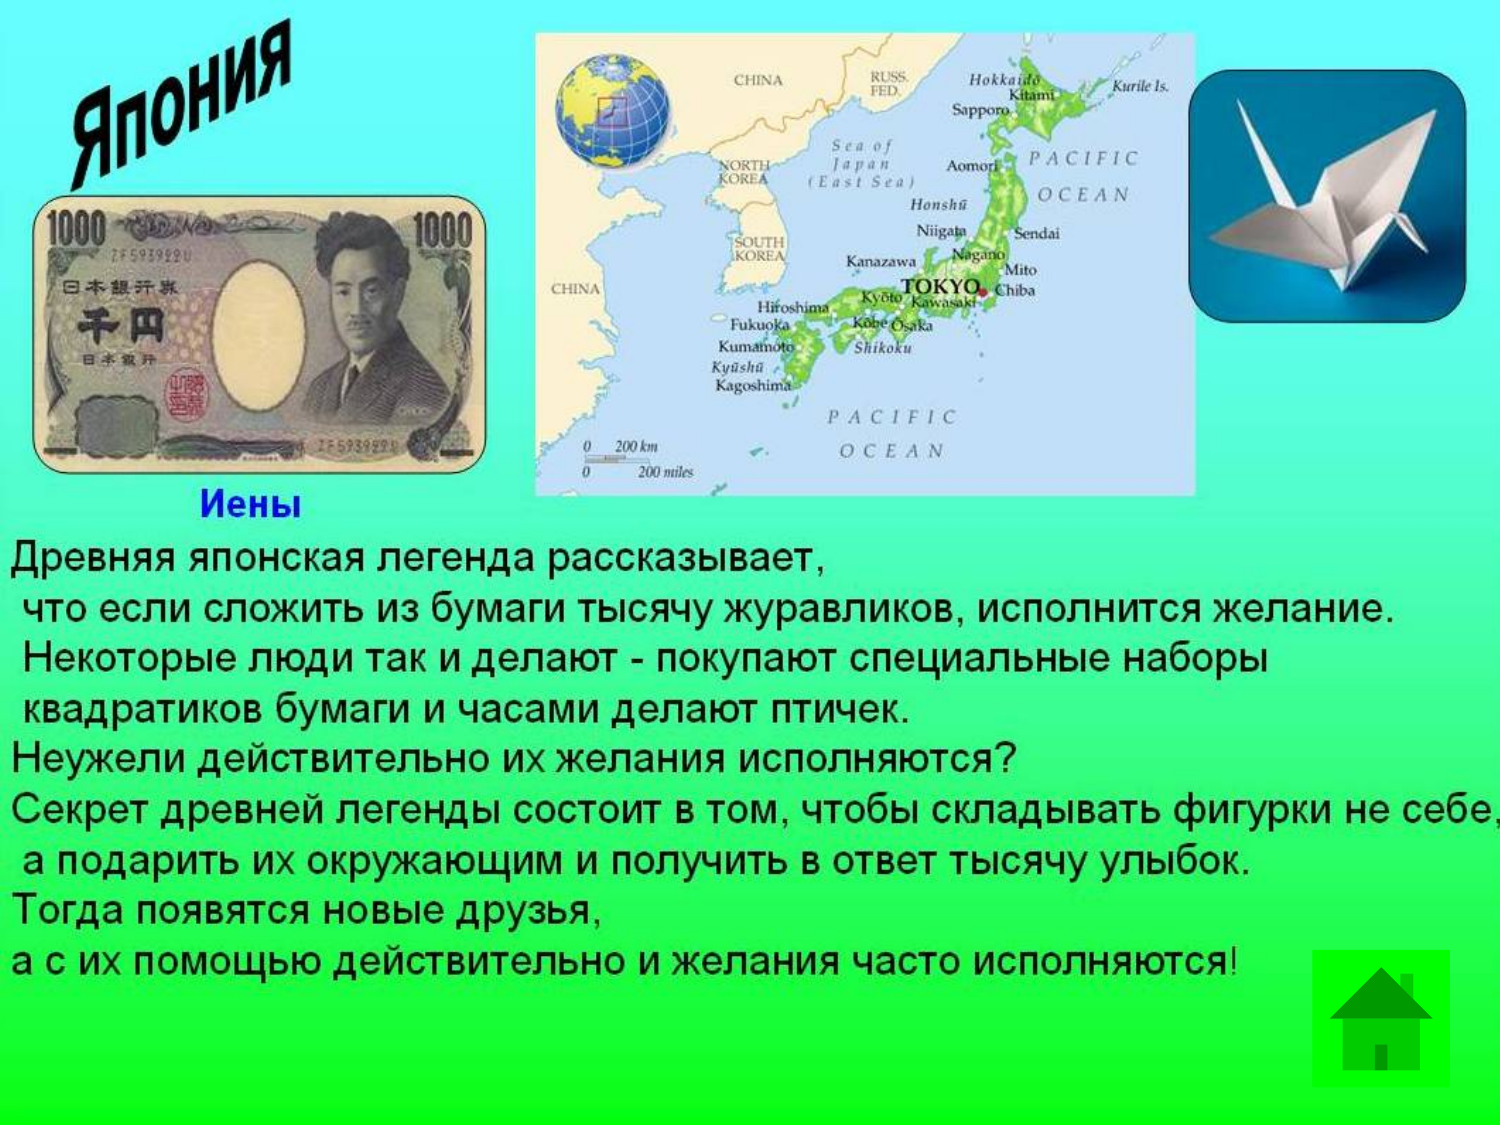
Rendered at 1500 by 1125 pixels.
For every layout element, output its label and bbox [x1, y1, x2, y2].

picture [0, 0, 1500, 1125]
text_box [1312, 949, 1450, 1088]
